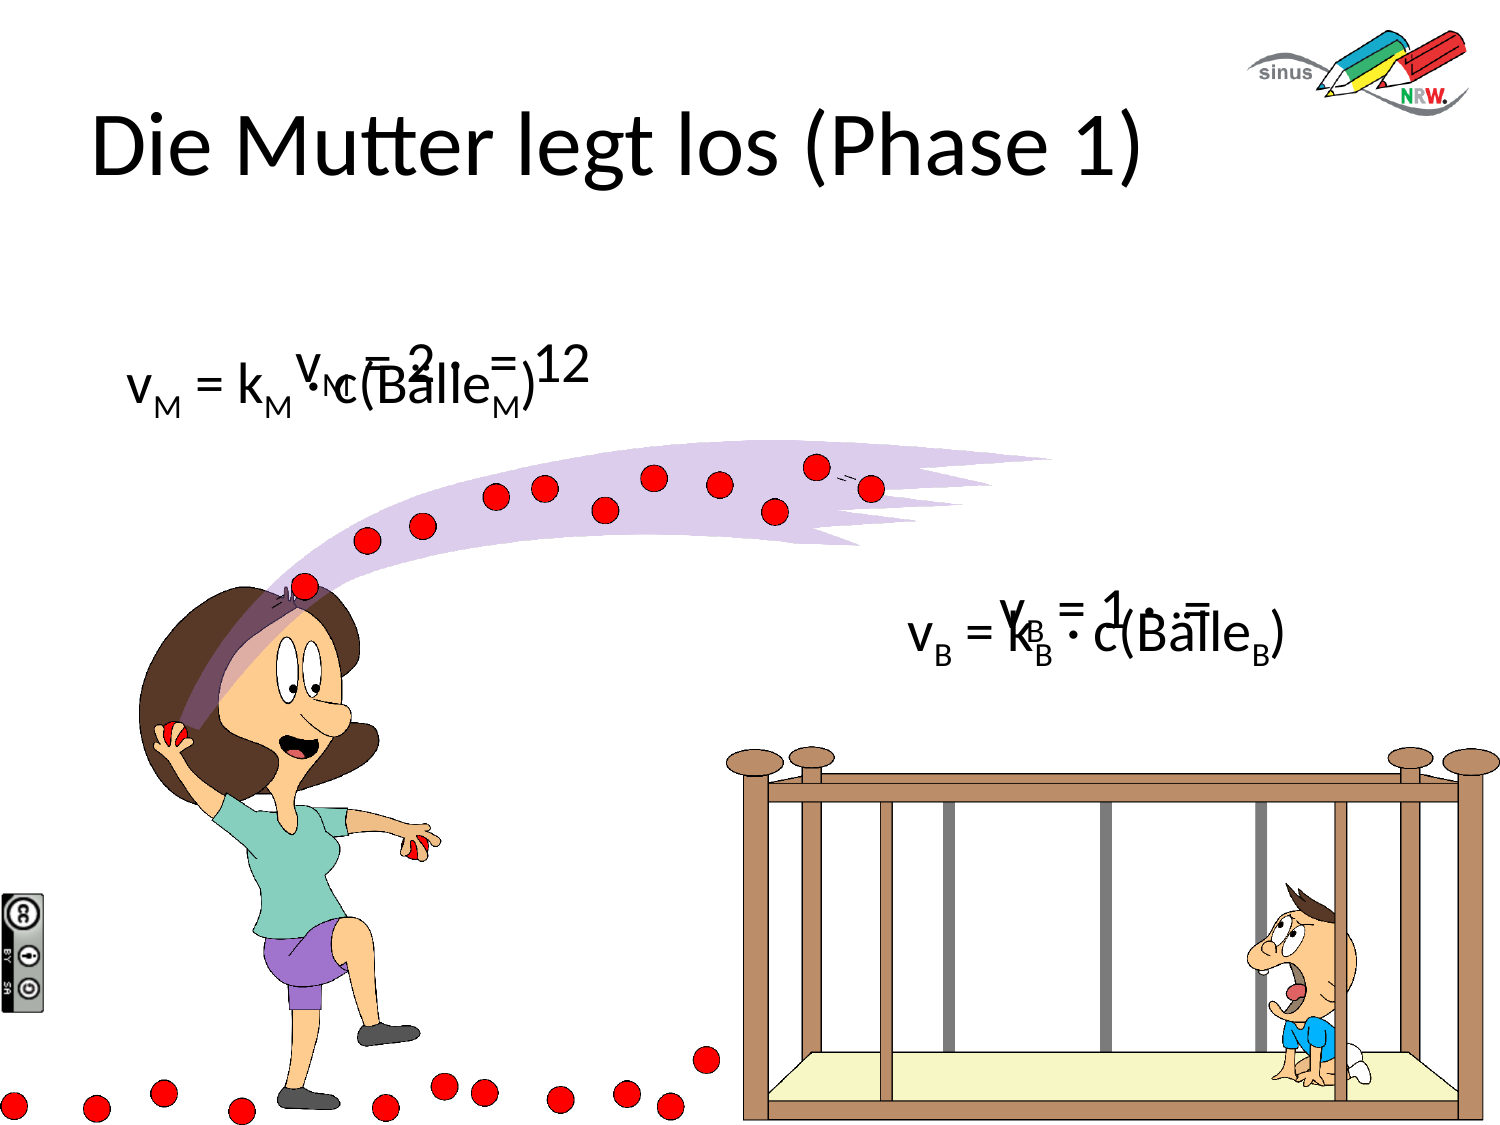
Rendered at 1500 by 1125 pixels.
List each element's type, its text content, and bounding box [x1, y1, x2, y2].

text_box vM = kM · c(BälleM) [112, 338, 597, 433]
picture [1245, 30, 1469, 116]
title Die Mutter legt los (Phase 1) [74, 44, 1426, 233]
picture [0, 439, 1500, 1125]
